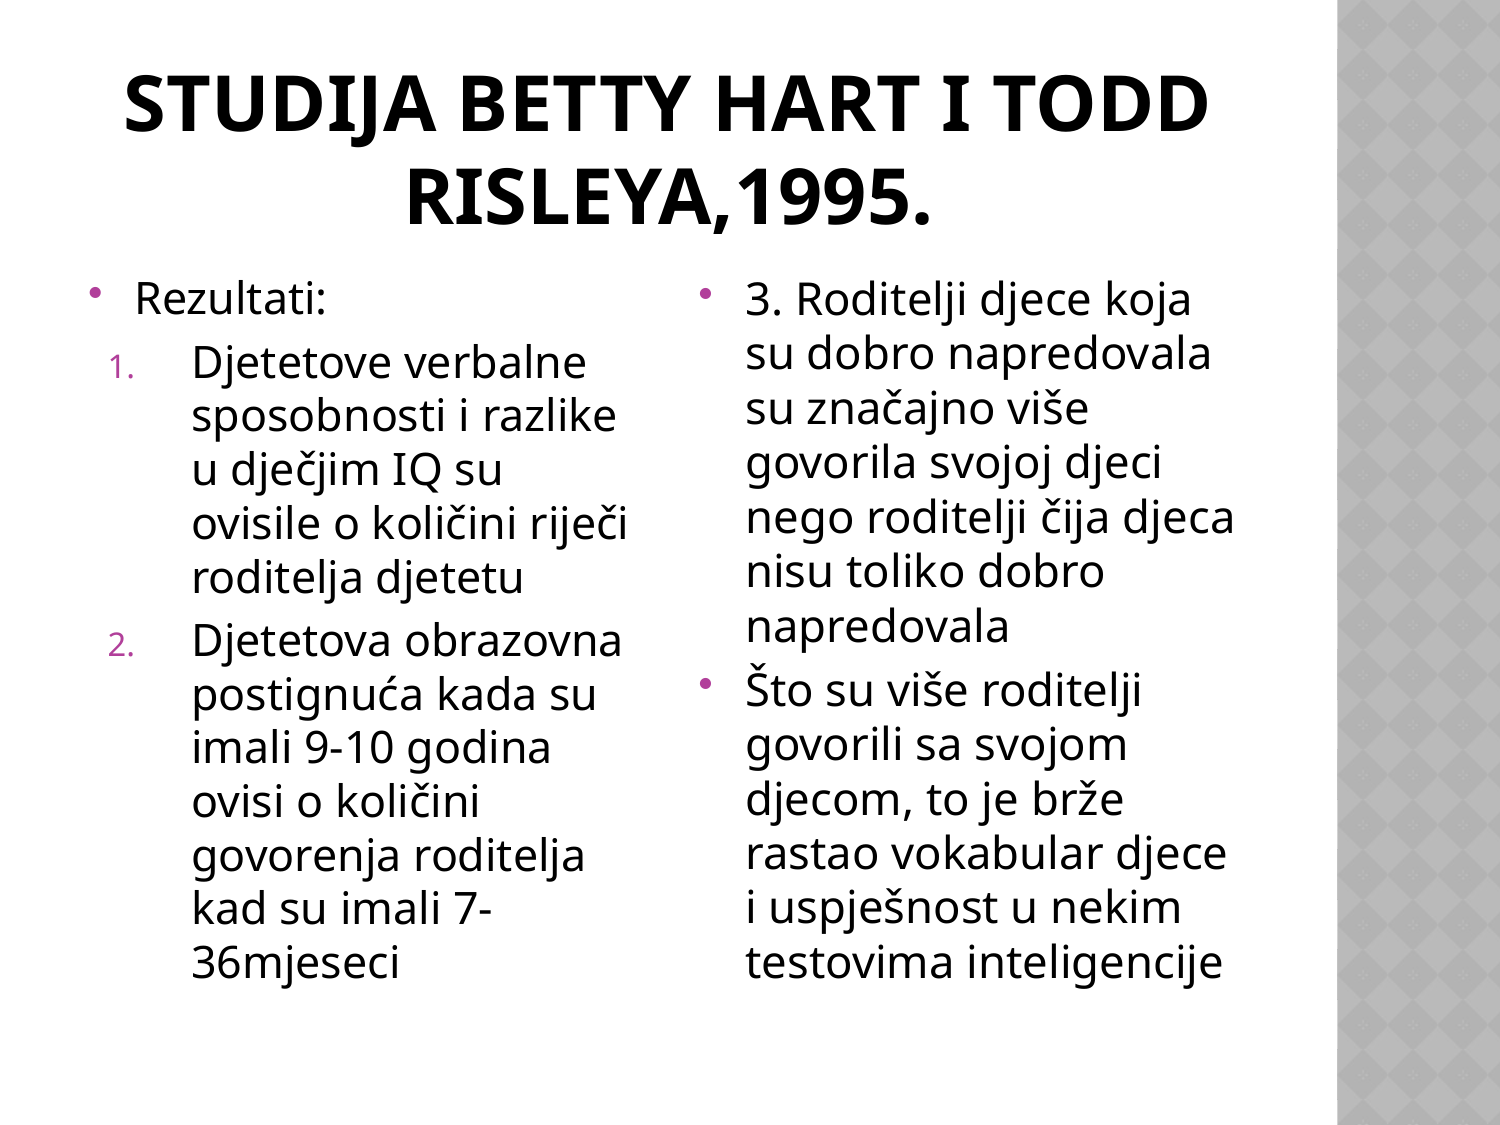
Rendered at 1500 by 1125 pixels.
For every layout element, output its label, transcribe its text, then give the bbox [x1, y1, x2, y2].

title Studija Betty Hart i Todd Risleya,1995. [75, 52, 1263, 240]
list 3. Roditelji djece koja su dobro napredovala su značajno više govorila svojoj djeci nego roditelji čija djeca nisu toliko dobro napredovala Što su više roditelji govorili sa svojom djecom, to je brže rastao vokabular djece i uspješnost u nekim testovima inteligencije [685, 262, 1263, 1005]
list Rezultati: Djetetove verbalne sposobnosti i razlike u dječjim IQ su ovisile o količini riječi roditelja djetetu Djetetova obrazovna postignuća kada su imali 9-10 godina ovisi o količini govorenja roditelja kad su imali 7-36mjeseci [75, 262, 653, 1005]
